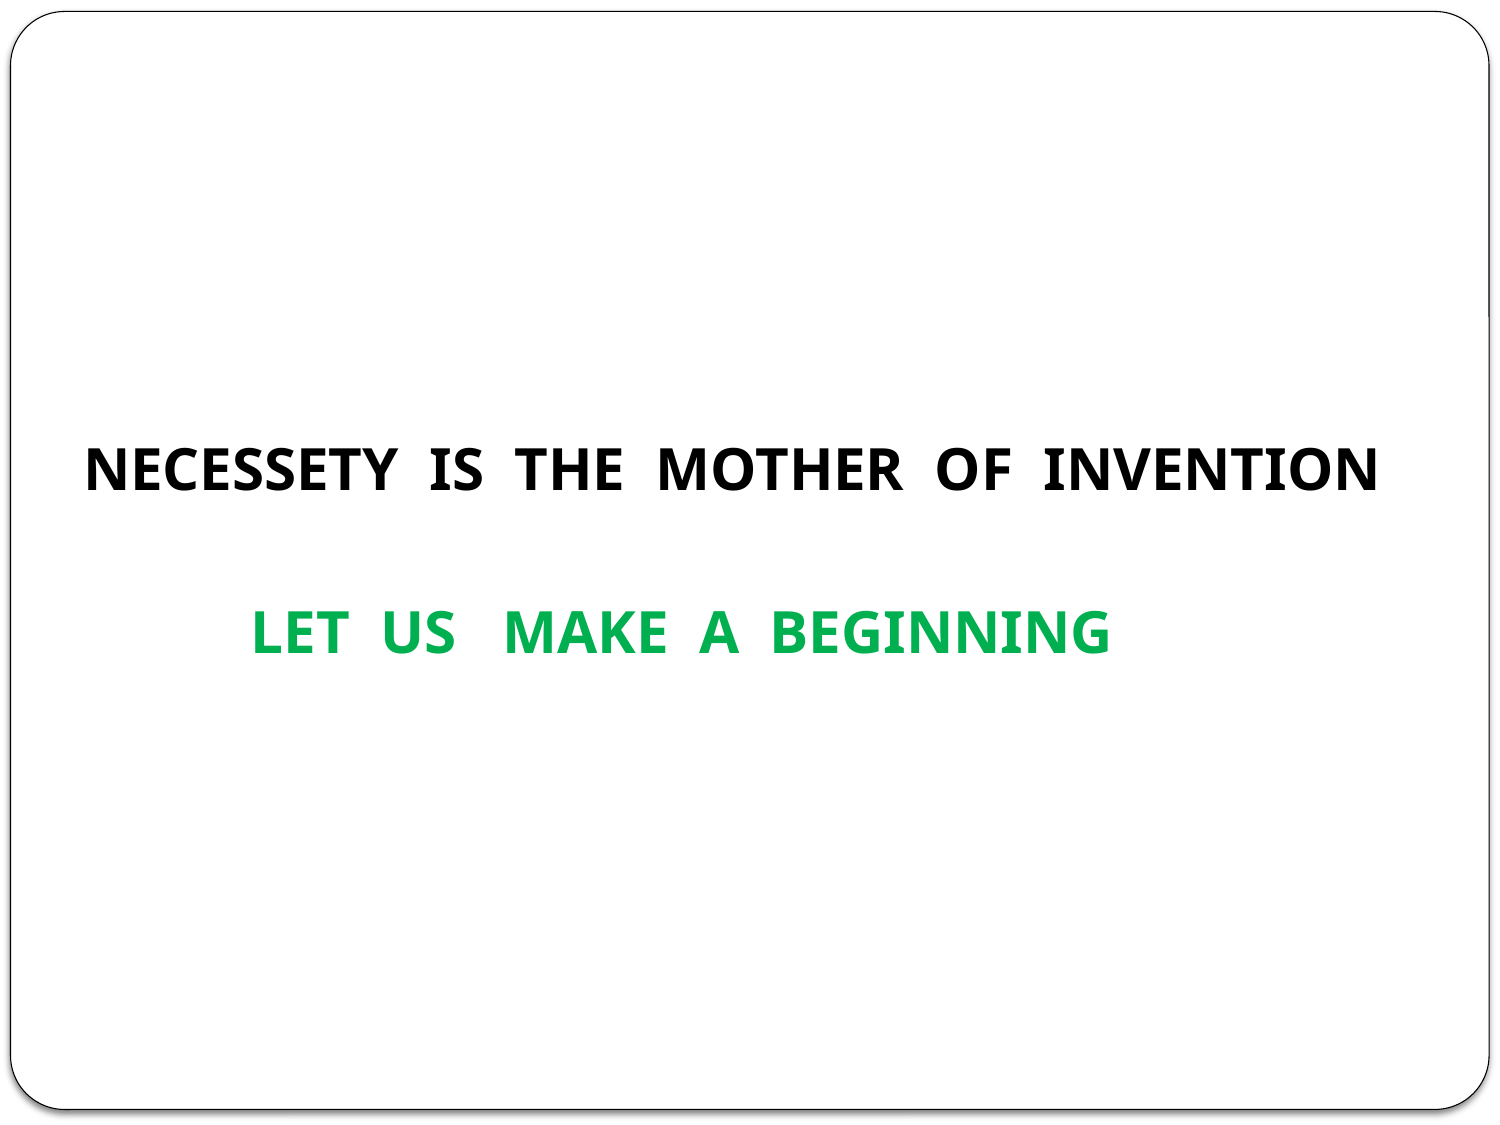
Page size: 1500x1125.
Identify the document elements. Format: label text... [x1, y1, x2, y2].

text_box LET US MAKE A BEGINNING [236, 587, 1129, 673]
text_box NECESSETY IS THE MOTHER OF INVENTION [68, 425, 1406, 510]
